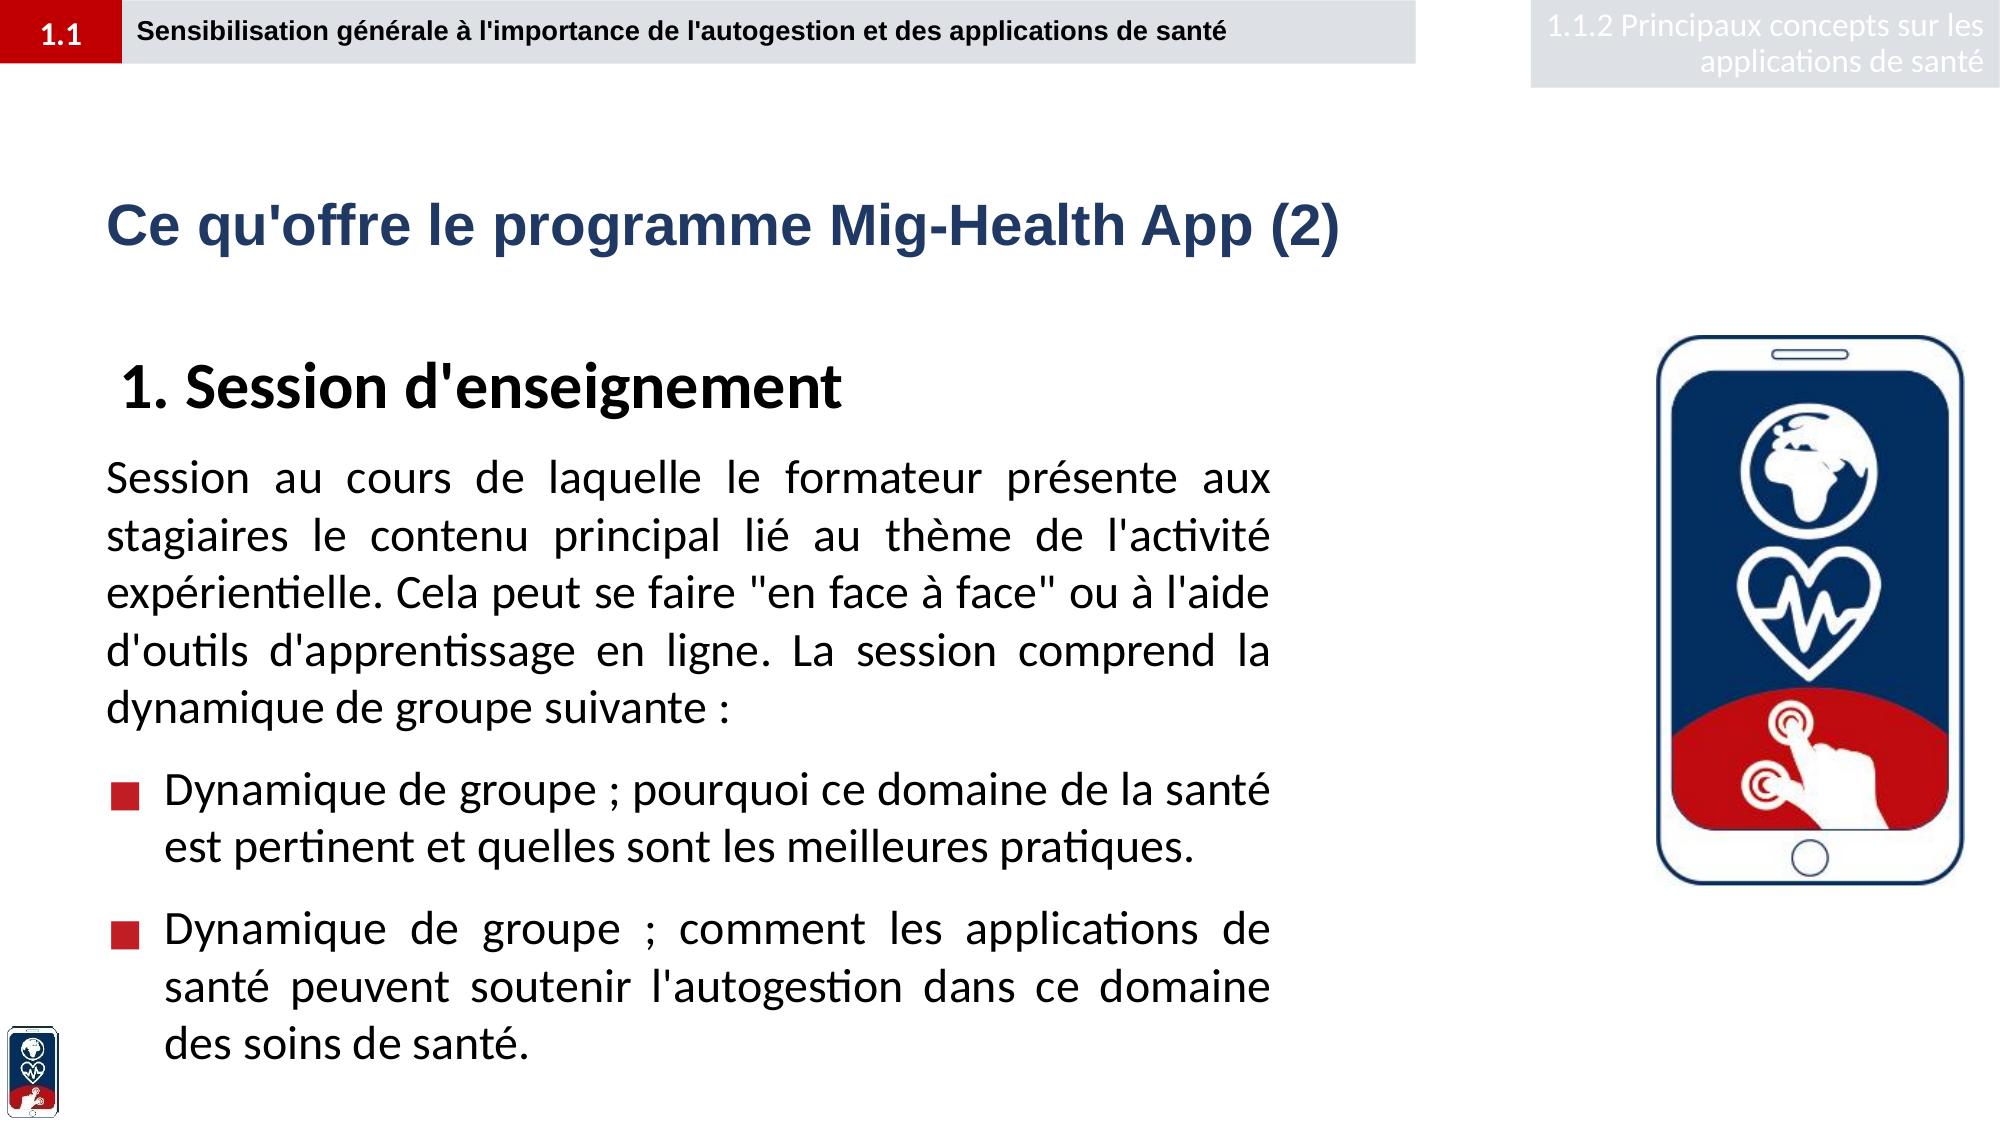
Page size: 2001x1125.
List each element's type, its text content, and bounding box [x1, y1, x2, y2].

title Ce qu'offre le programme Mig-Health App (2) [91, 177, 1906, 277]
text_box Sensibilisation générale à l'importance de l'autogestion et des applications de santé [122, 0, 1416, 64]
list 1. Session d'enseignement Session au cours de laquelle le formateur présente aux stagiaires le contenu principal lié au thème de l'activité expérientielle. Cela peut se faire "en face à face" ou à l'aide d'outils d'apprentissage en ligne. La session comprend la dynamique de groupe suivante : Dynamique de groupe ; pourquoi ce domaine de la santé est pertinent et quelles sont les meilleures pratiques. Dynamique de groupe ; comment les applications de santé peuvent soutenir l'autogestion dans ce domaine des soins de santé. [91, 295, 1289, 1094]
text_box 1.1.2 Principaux concepts sur les applications de santé [1530, 0, 2000, 88]
picture [7, 1026, 59, 1118]
text_box 1.1 [0, 0, 122, 64]
picture [1656, 335, 1965, 887]
